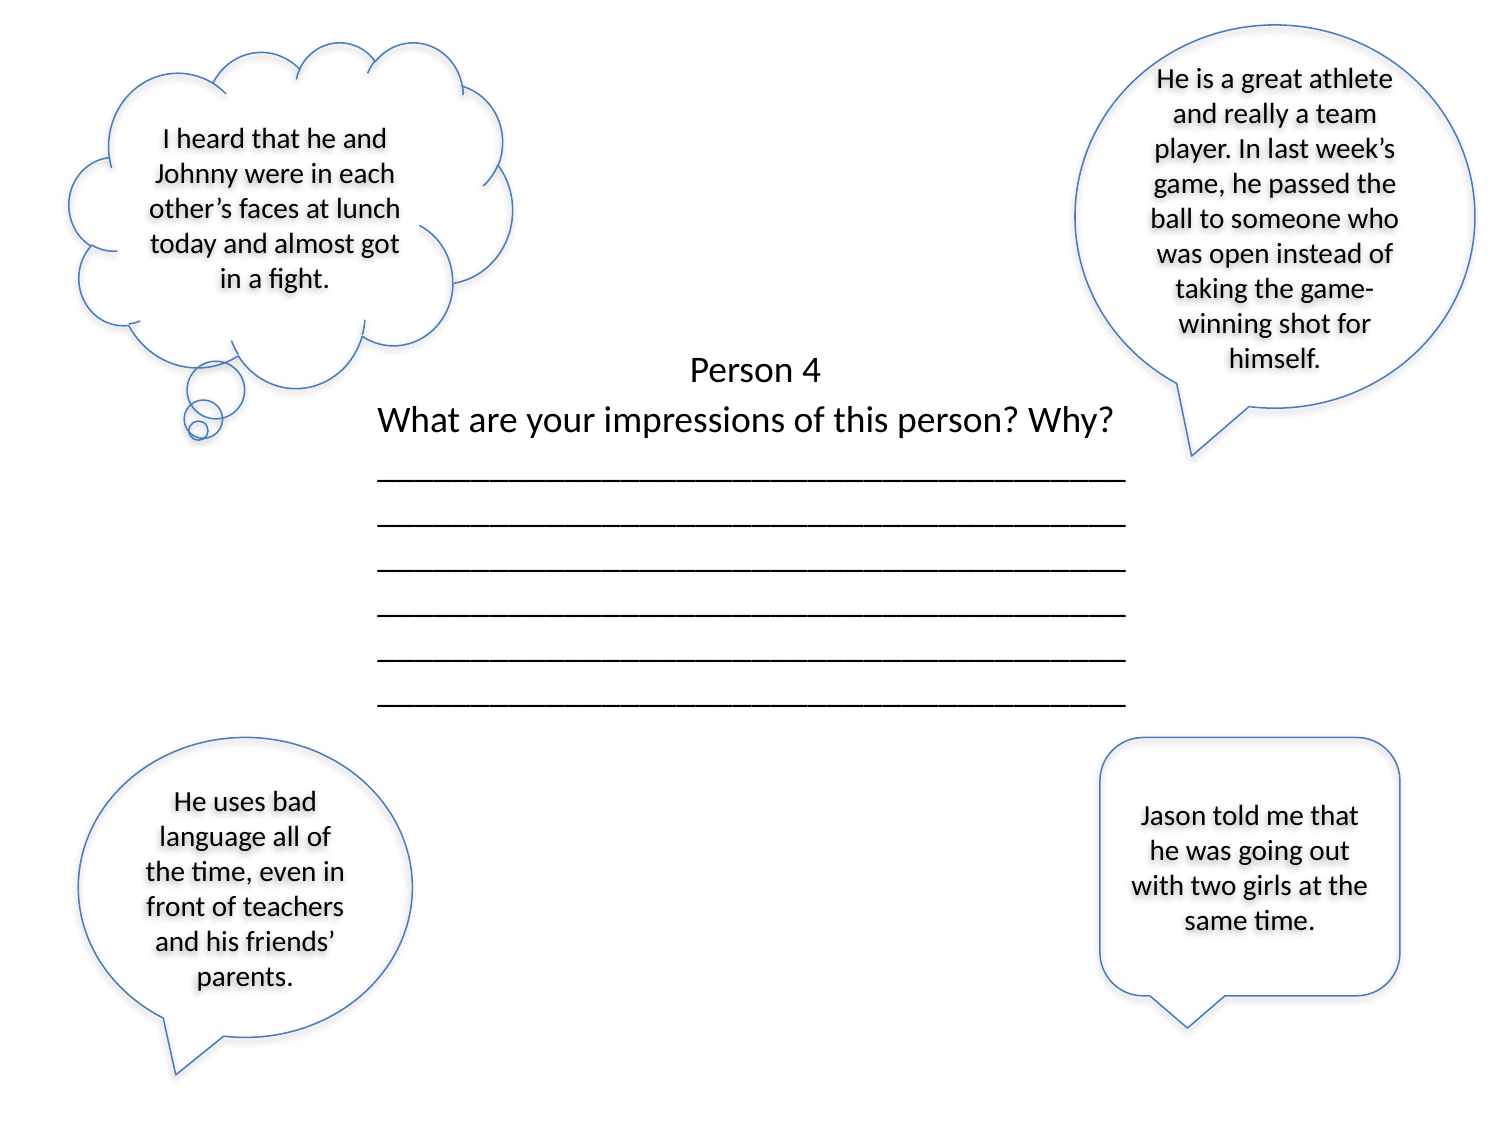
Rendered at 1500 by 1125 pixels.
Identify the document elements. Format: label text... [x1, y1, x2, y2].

text_box Person 4 [674, 337, 975, 398]
text_box I heard that he and Johnny were in each other’s faces at lunch today and almost got in a fight. [68, 41, 514, 441]
text_box He is a great athlete and really a team player. In last week’s game, he passed the ball to someone who was open instead of taking the game-winning shot for himself. [1074, 24, 1476, 457]
text_box Jason told me that he was going out with two girls at the same time. [1099, 736, 1401, 1029]
text_box He uses bad language all of the time, even in front of teachers and his friends’ parents. [77, 736, 414, 1076]
text_box What are your impressions of this person? Why? ________________________________________ ________________________________________ ________________________________________ ________________________________________ ________________________________________ ________________________________________ [362, 387, 1163, 718]
